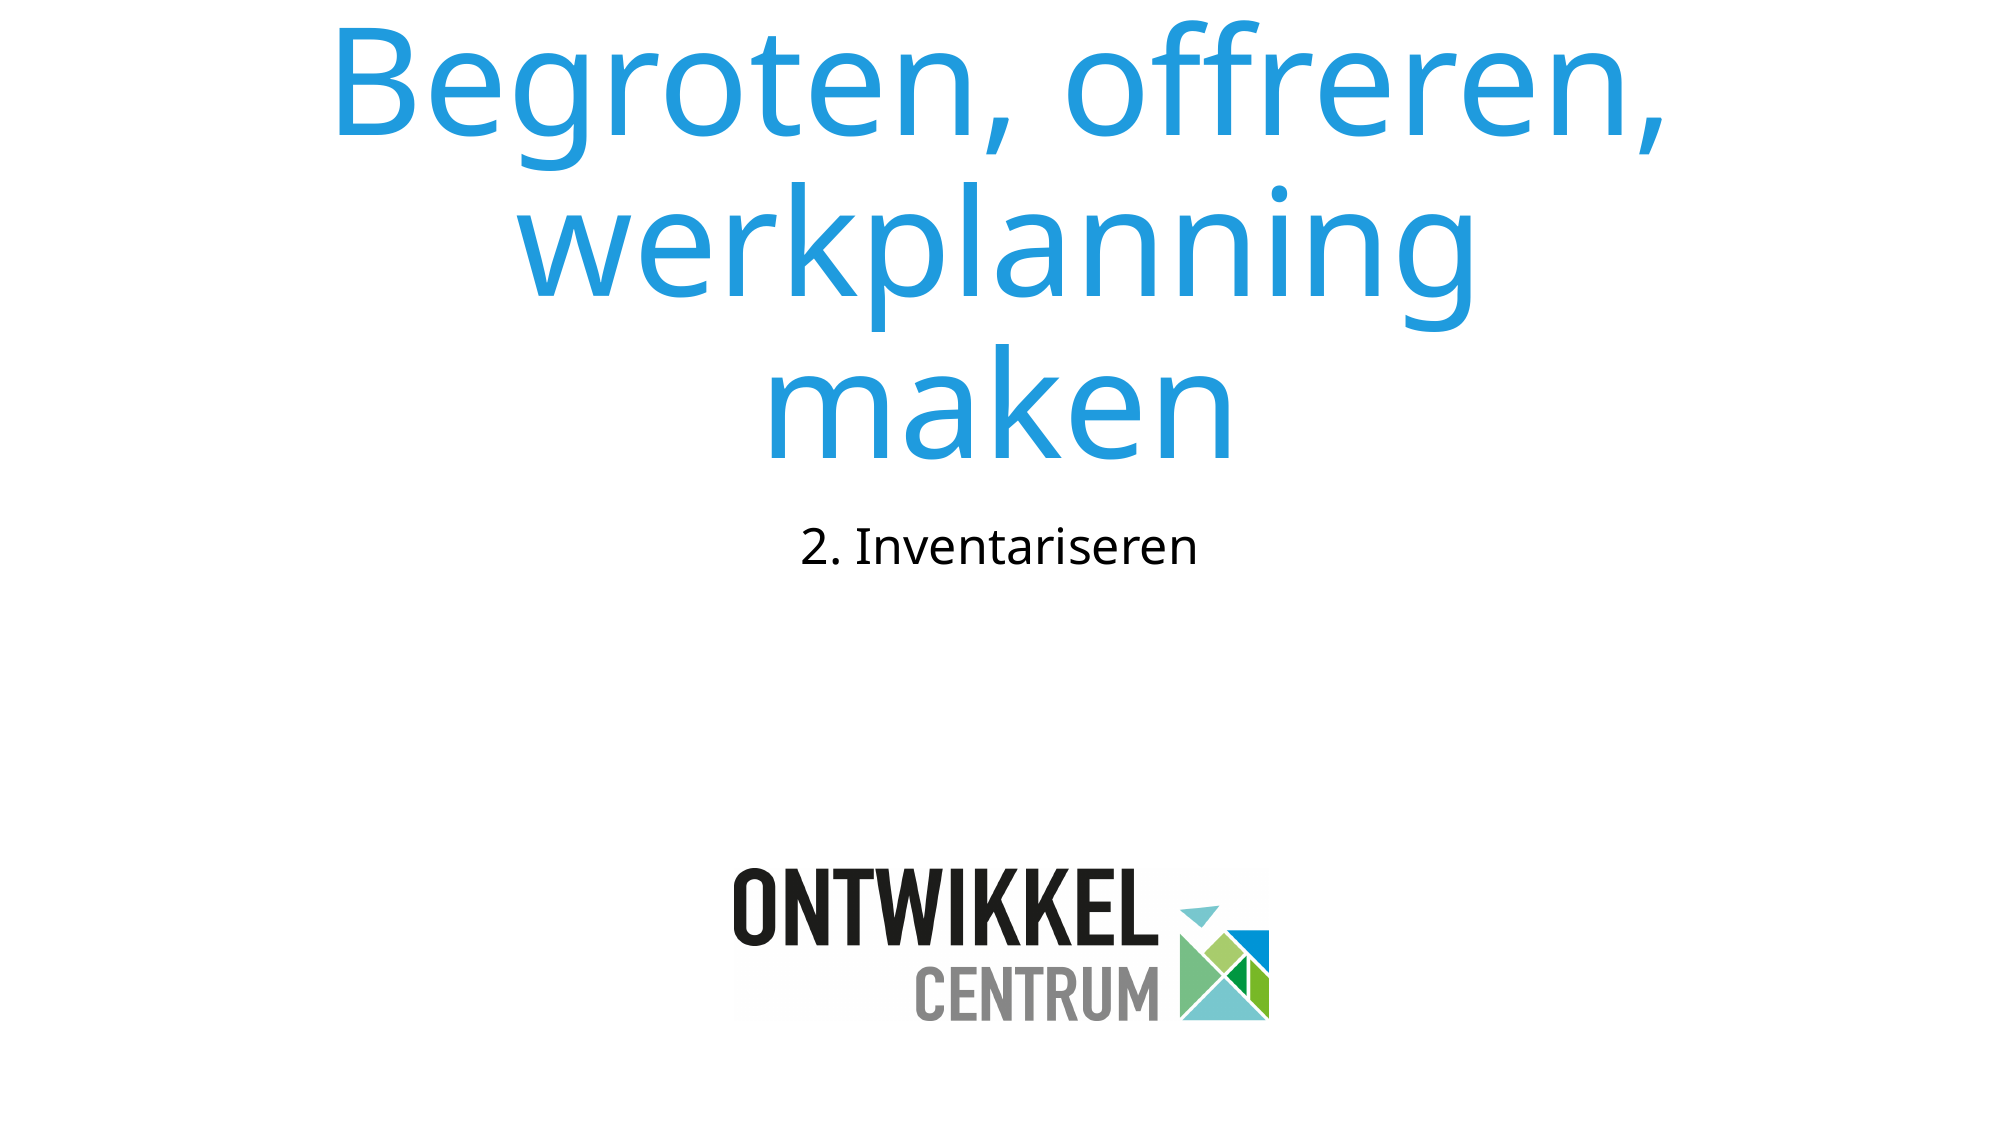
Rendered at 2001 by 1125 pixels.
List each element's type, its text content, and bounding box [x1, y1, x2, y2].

title Begroten, offreren, werkplanning maken [249, 107, 1750, 499]
subtitle 2. Inventariseren [249, 514, 1750, 786]
picture [734, 868, 1269, 1021]
